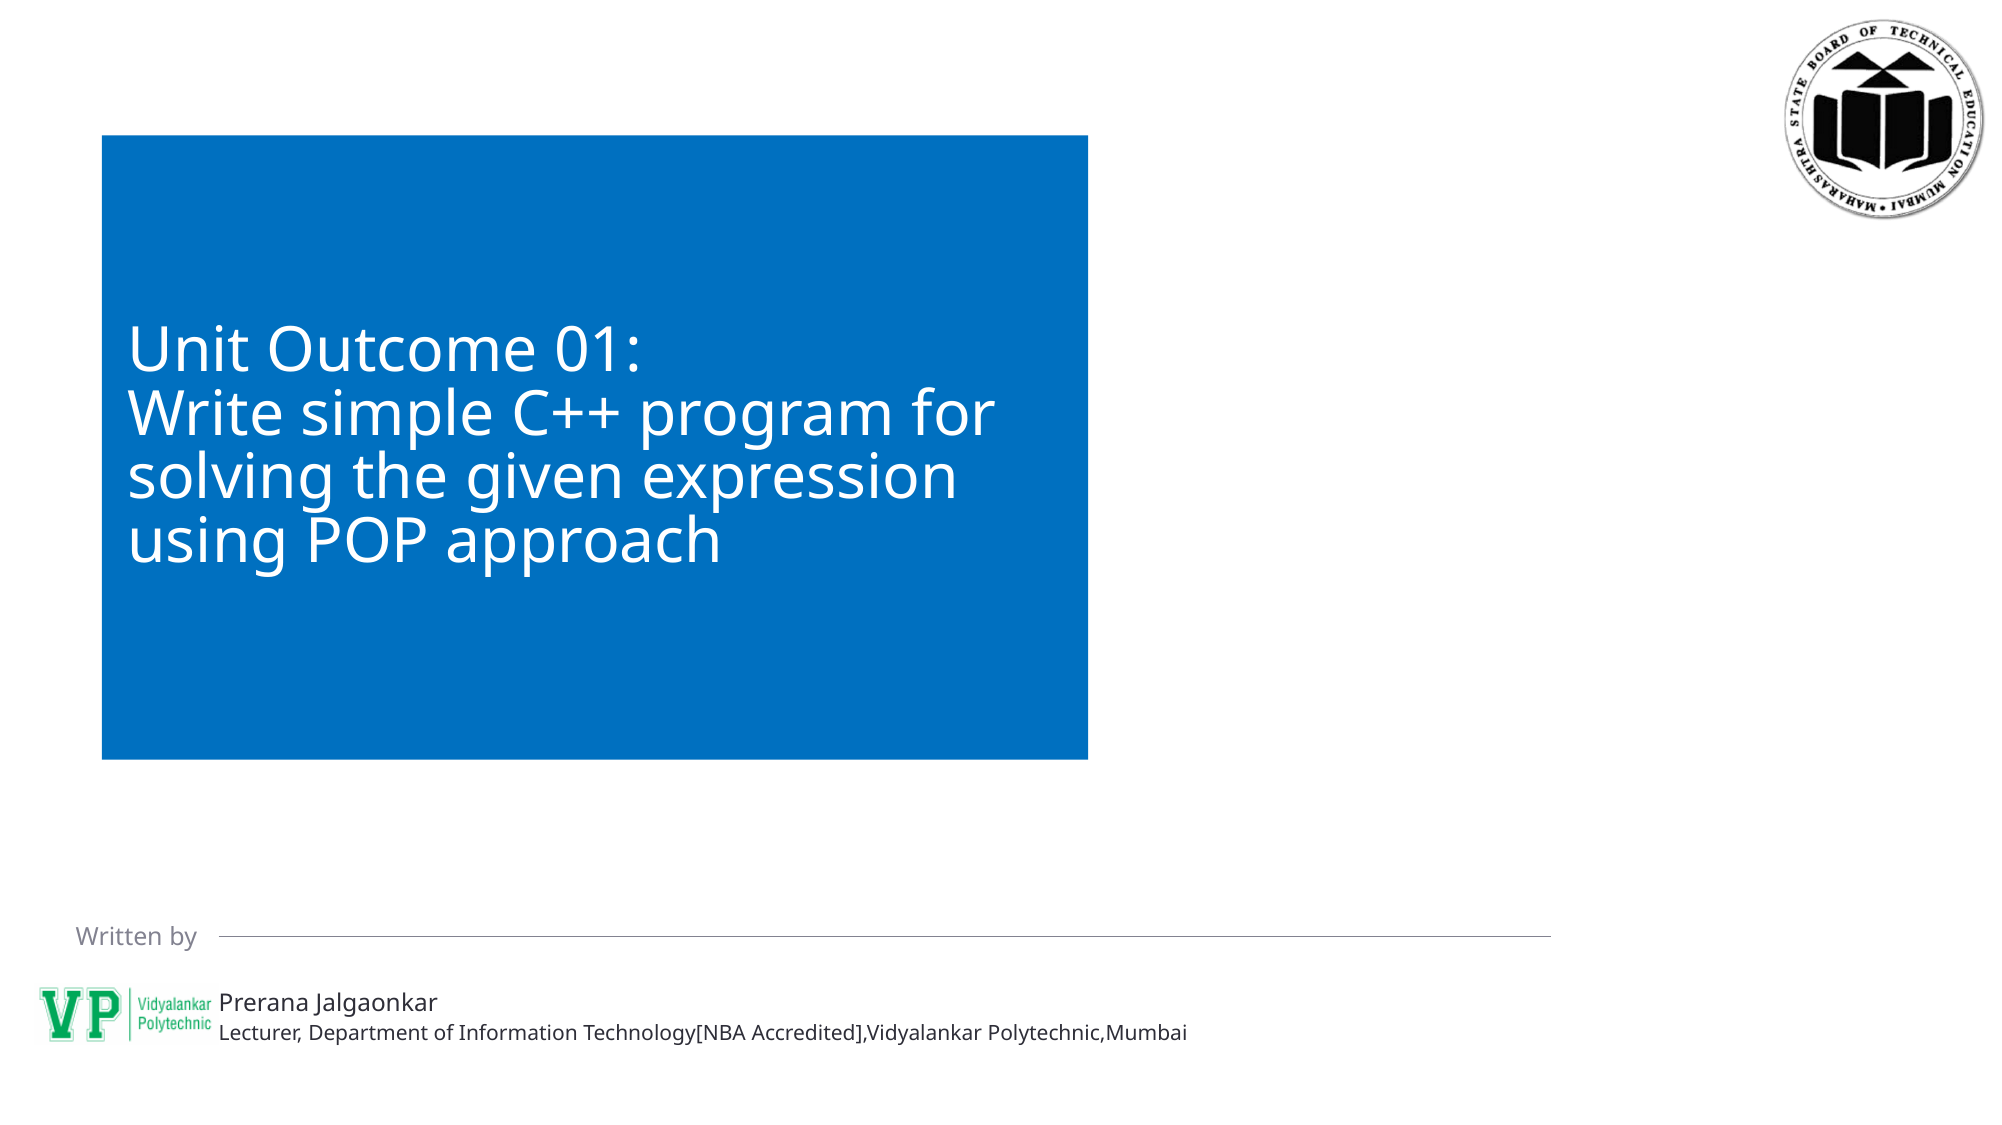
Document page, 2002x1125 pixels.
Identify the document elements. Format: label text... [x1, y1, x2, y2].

title Unit Outcome 01: Write simple C++ program for solving the given expression using POP approach [127, 320, 1087, 482]
list Prerana Jalgaonkar [222, 987, 726, 1017]
picture [34, 983, 219, 1045]
picture [1764, 0, 2001, 237]
list Lecturer, Department of Information Technology[NBA Accredited],Vidyalankar Polytechnic,Mumbai [220, 1019, 1226, 1050]
